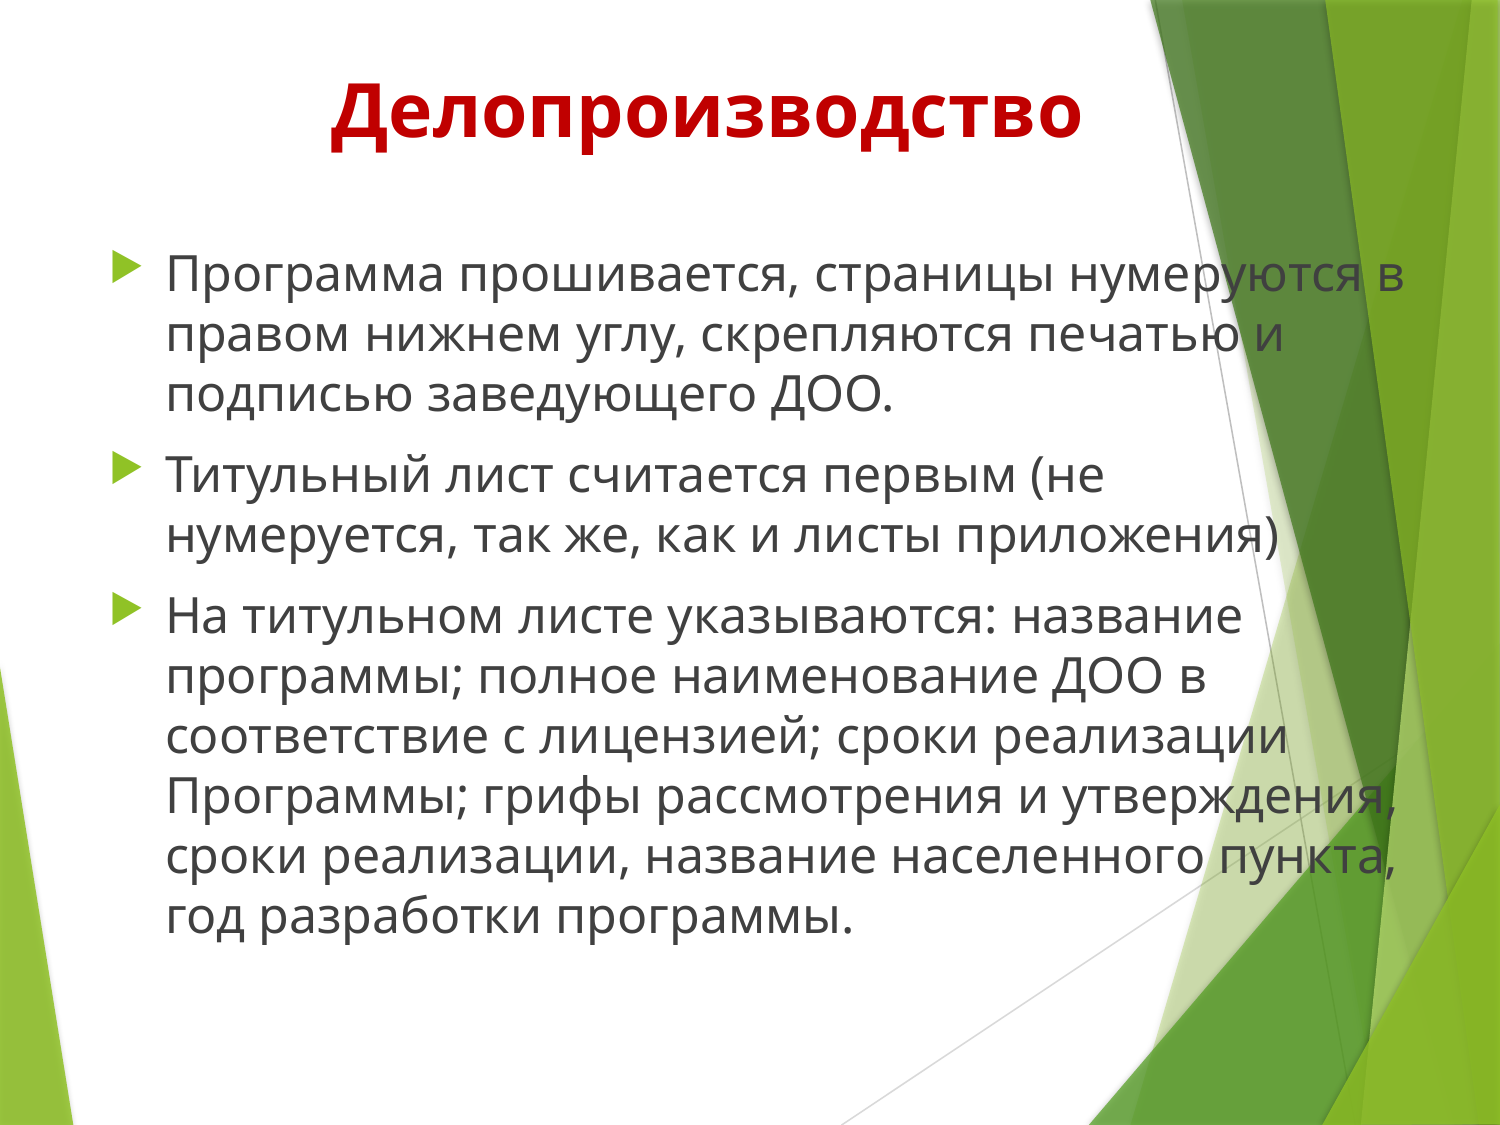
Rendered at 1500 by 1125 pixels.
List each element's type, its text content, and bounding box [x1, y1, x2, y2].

list Программа прошивается, страницы нумеруются в правом нижнем углу, скрепляются печатью и подписью заведующего ДОО. Титульный лист считается первым (не нумеруется, так же, как и листы приложения) На титульном листе указываются: название программы; полное наименование ДОО в соответствие с лицензией; сроки реализации Программы; грифы рассмотрения и утверждения, сроки реализации, название населенного пункта, год разработки программы. [93, 234, 1425, 1035]
title Делопроизводство [171, 54, 1245, 139]
